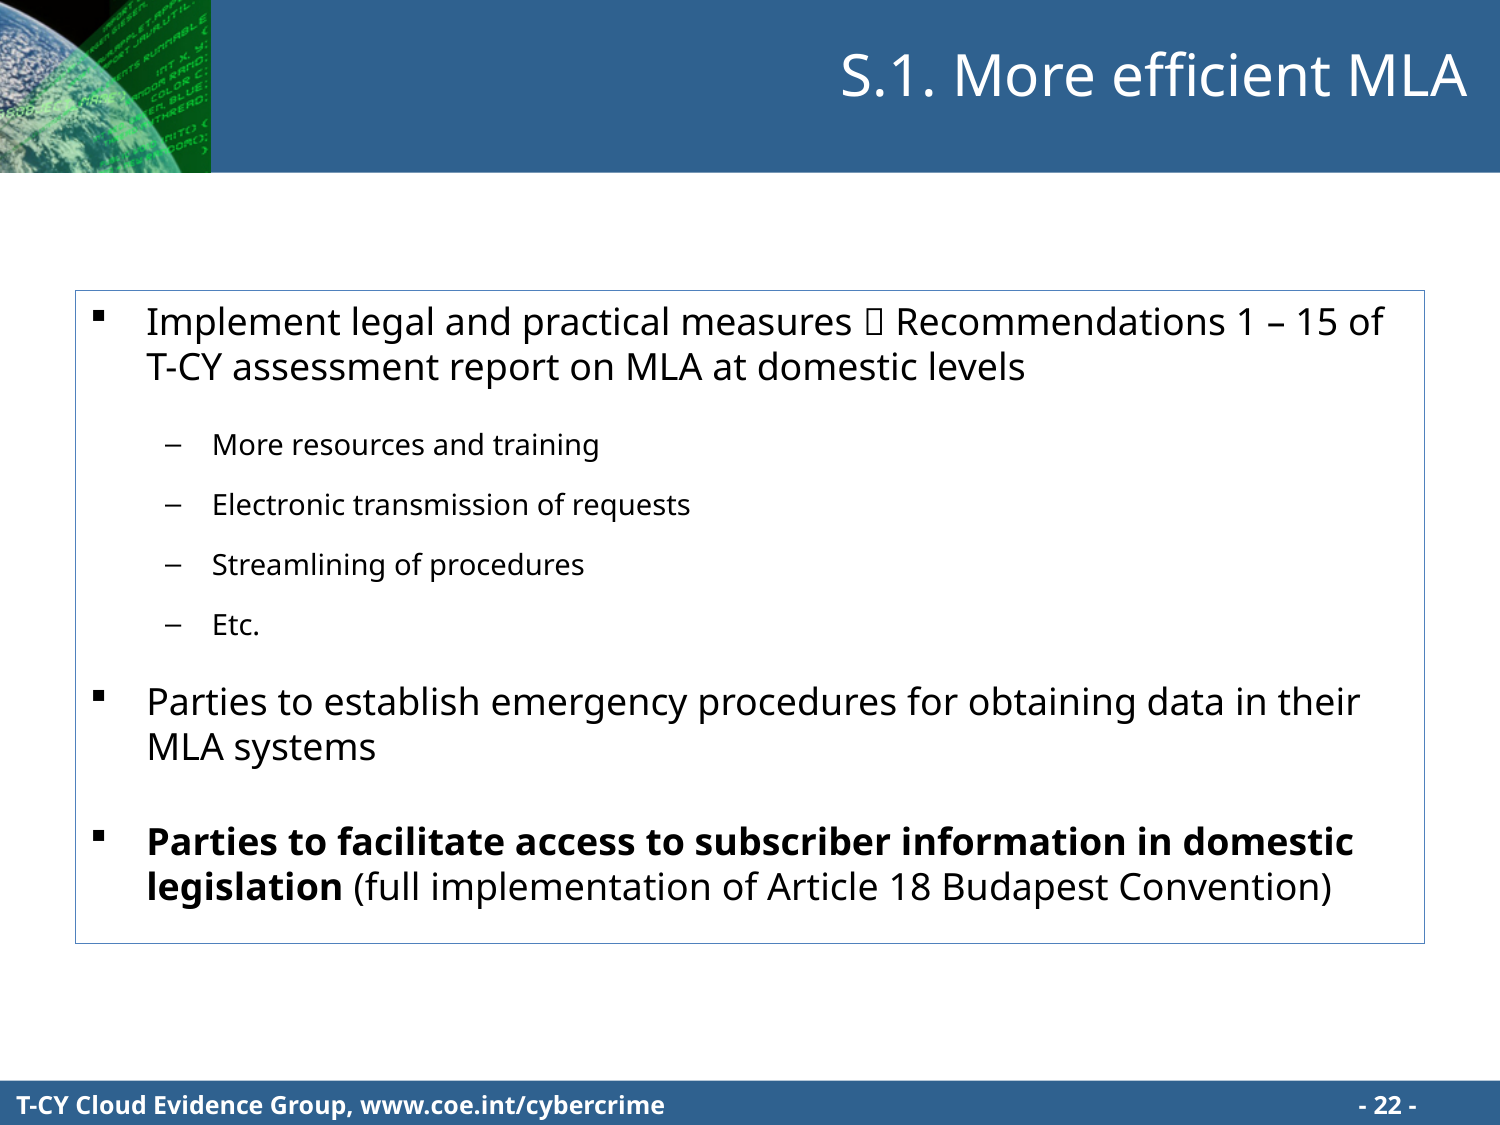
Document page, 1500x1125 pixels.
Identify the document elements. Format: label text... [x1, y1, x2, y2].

text_box [0, 1079, 1500, 1125]
text_box S.1. More efficient MLA [230, 31, 1483, 116]
text_box [214, 0, 1500, 175]
text_box T-CY Cloud Evidence Group, www.coe.int/cybercrime - 22 - [1, 1082, 1500, 1125]
picture [0, 0, 212, 173]
list Implement legal and practical measures  Recommendations 1 – 15 of T-CY assessment report on MLA at domestic levels More resources and training Electronic transmission of requests Streamlining of procedures Etc. Parties to establish emergency procedures for obtaining data in their MLA systems Parties to facilitate access to subscriber information in domestic legislation (full implementation of Article 18 Budapest Convention) [75, 290, 1425, 944]
